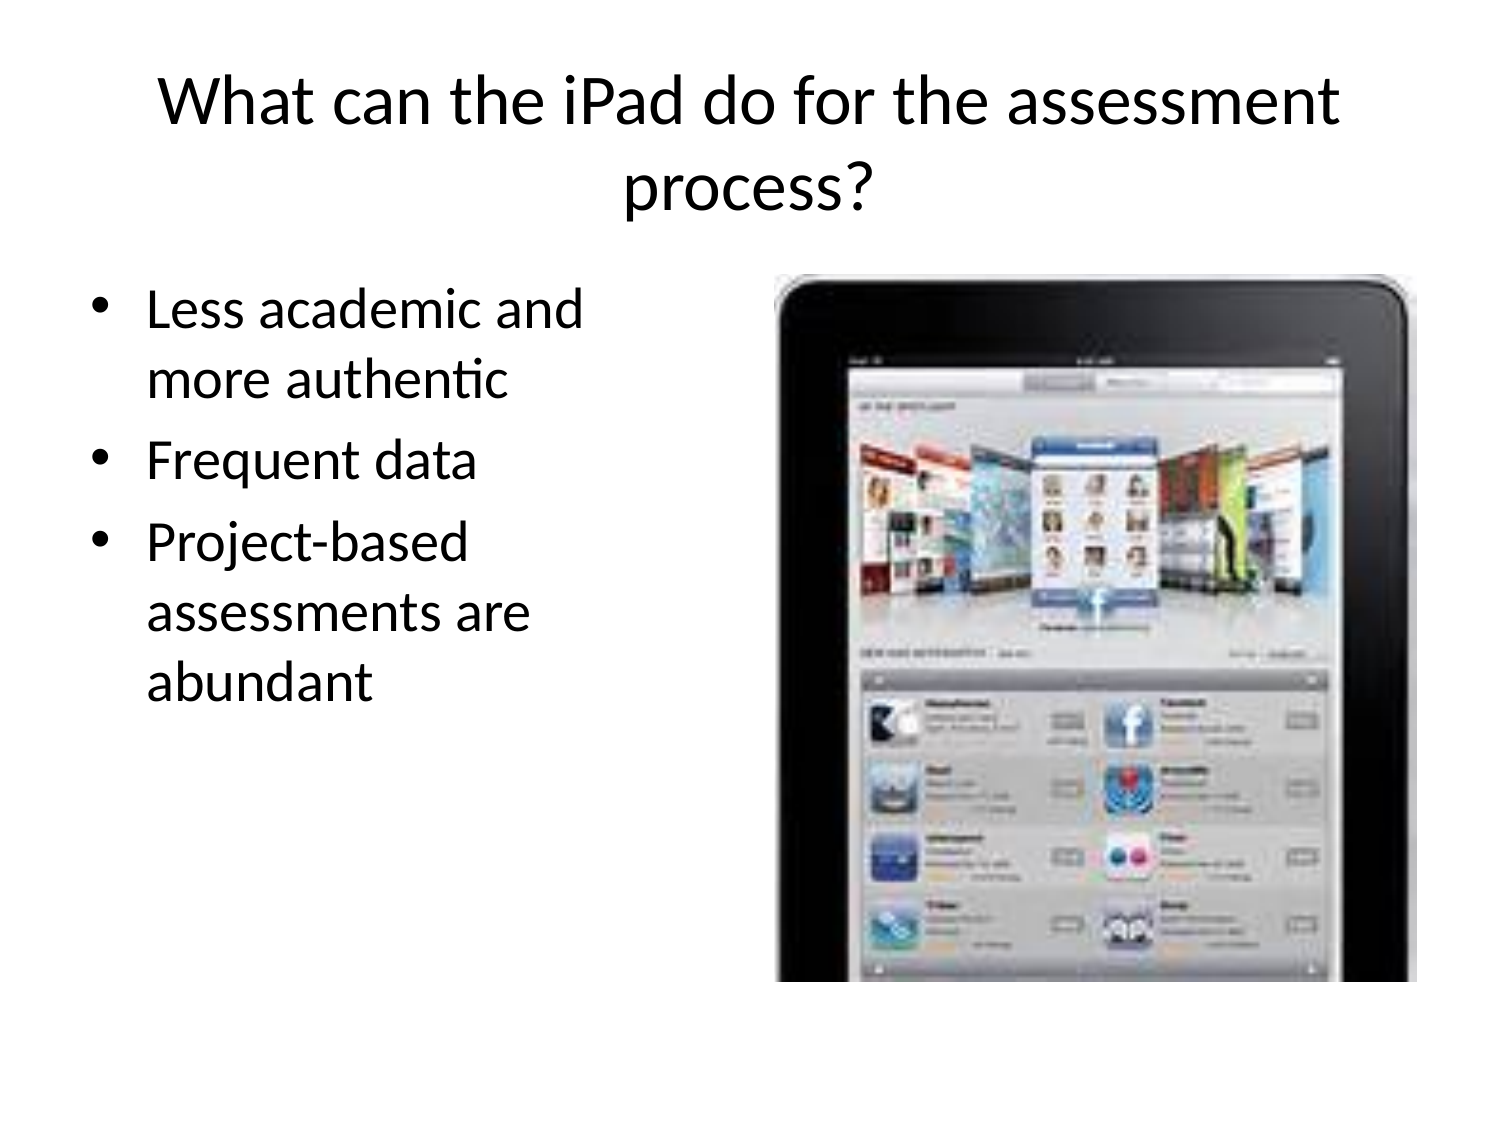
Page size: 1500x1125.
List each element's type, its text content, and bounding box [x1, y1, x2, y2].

title What can the iPad do for the assessment process? [75, 45, 1425, 233]
picture [774, 274, 1418, 982]
list Less academic and more authentic Frequent data Project-based assessments are abundant [75, 262, 738, 1005]
